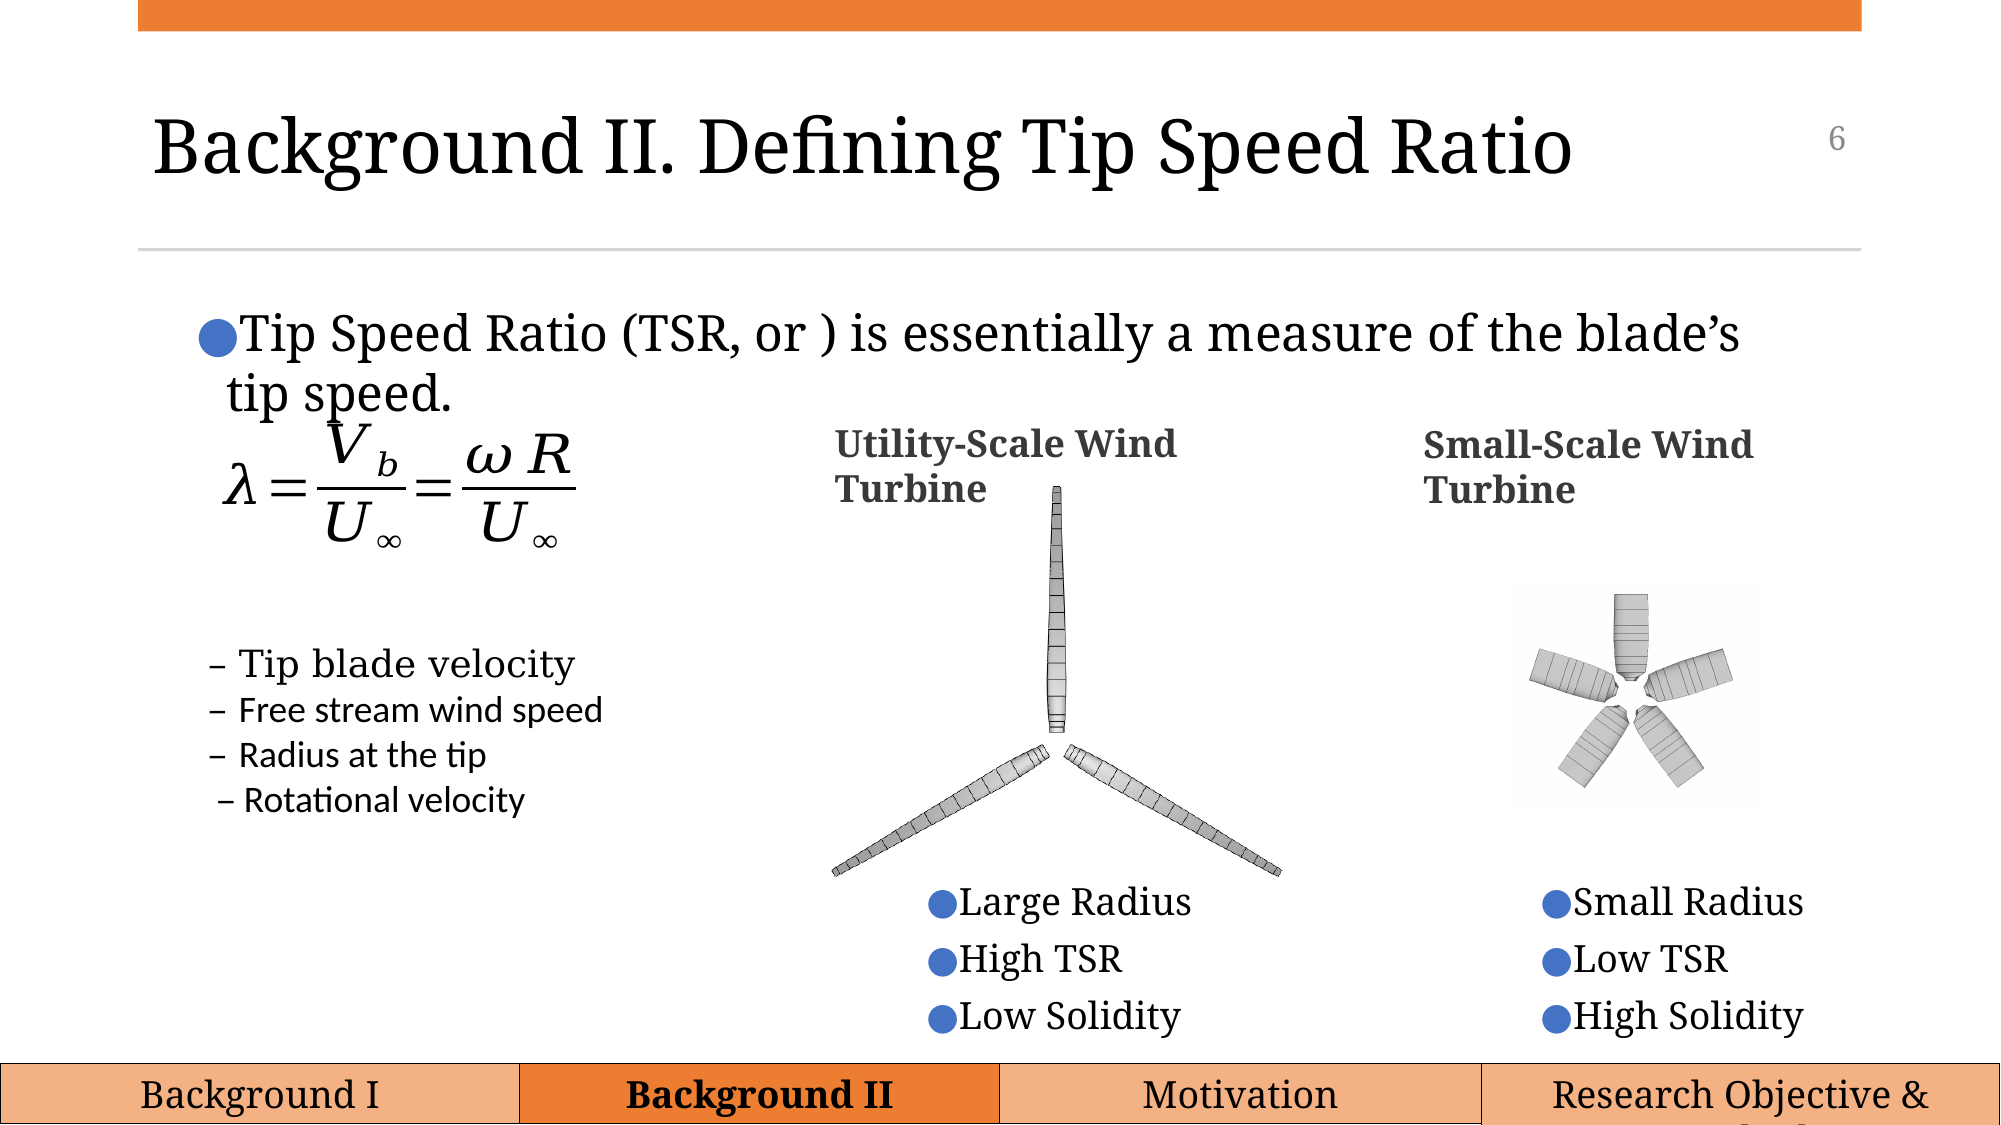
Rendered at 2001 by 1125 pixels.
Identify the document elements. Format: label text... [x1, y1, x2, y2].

text_box Background I [0, 1063, 519, 1124]
text_box Small-Scale Wind Turbine [1408, 413, 1860, 519]
text_box Small Radius Low TSR High Solidity [1525, 862, 1831, 979]
text_box Motivation [999, 1063, 1481, 1124]
text_box Research Objective & Method [1481, 1063, 2000, 1125]
text_box Background II [519, 1063, 999, 1124]
text_box [137, 247, 1863, 252]
picture [1510, 586, 1763, 808]
picture [770, 452, 1353, 956]
text_box Utility-Scale Wind Turbine [820, 412, 1342, 452]
text_box [0, 0, 2000, 1063]
title Background II. Defining Tip Speed Ratio [138, 60, 1598, 238]
text_box Large Radius High TSR Low Solidity [911, 956, 1217, 979]
text_box [137, 0, 1863, 32]
slide_number 5 [1411, 109, 1862, 170]
